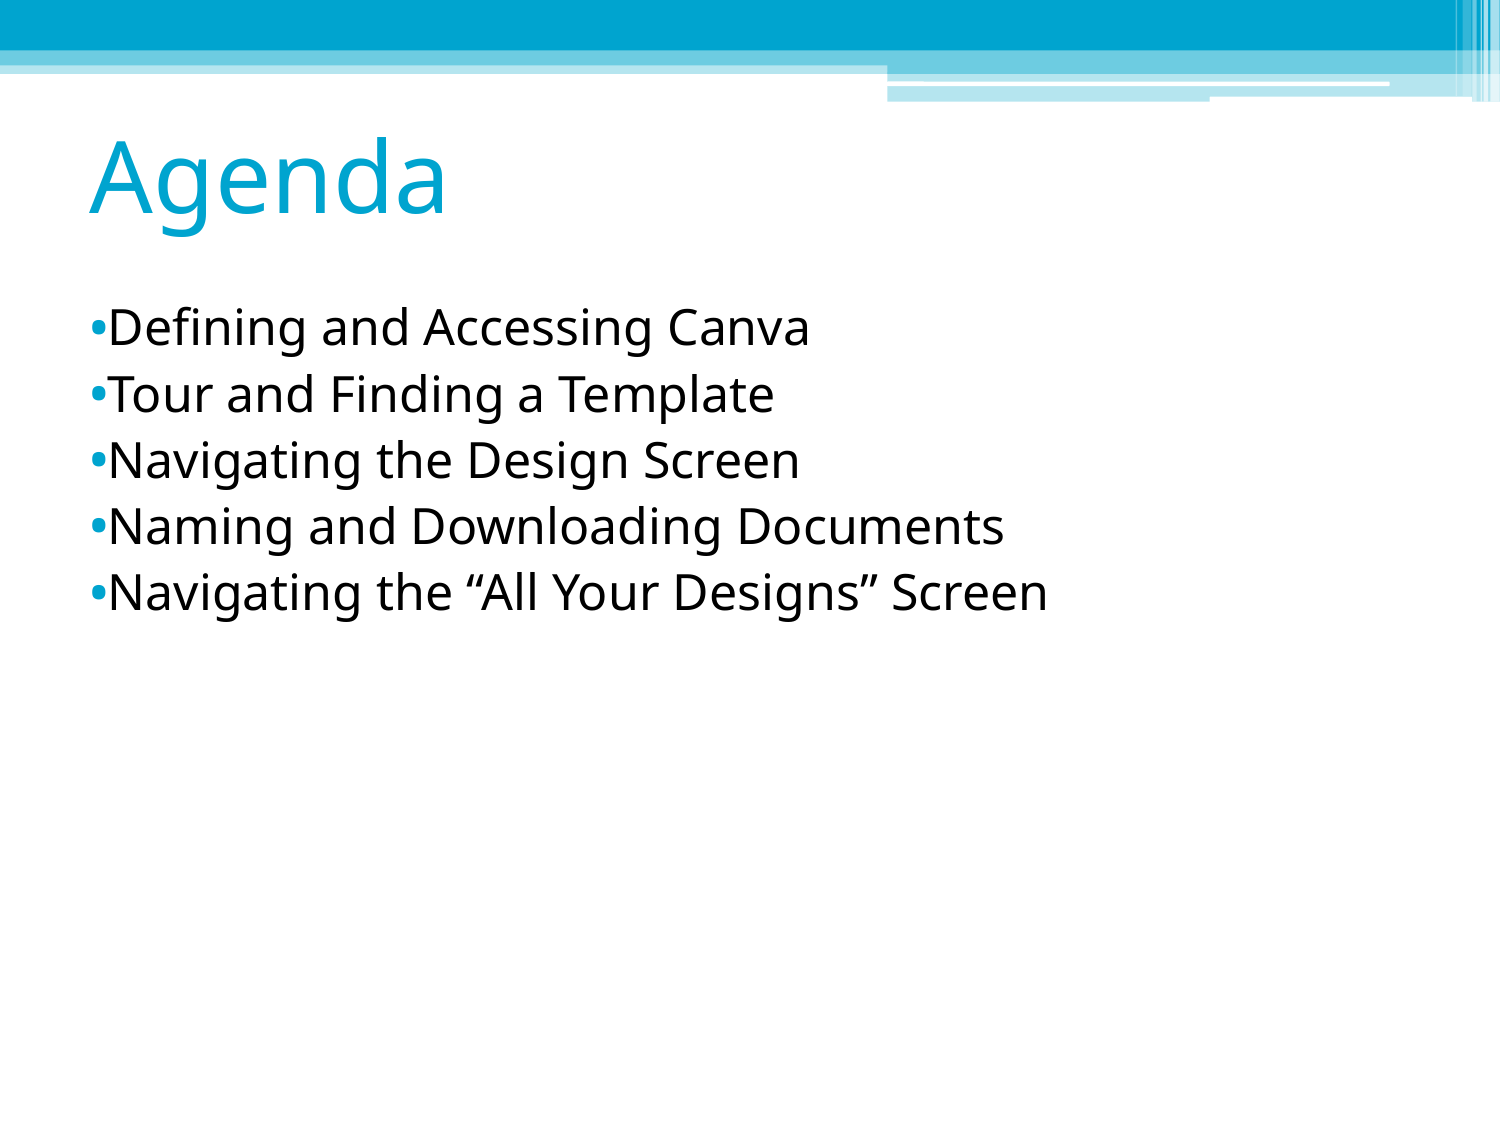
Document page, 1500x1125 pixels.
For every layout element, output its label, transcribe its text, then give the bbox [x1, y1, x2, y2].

title Agenda [75, 85, 1425, 261]
list Defining and Accessing Canva Tour and Finding a Template Navigating the Design Screen Naming and Downloading Documents Navigating the “All Your Designs” Screen [75, 288, 1425, 998]
